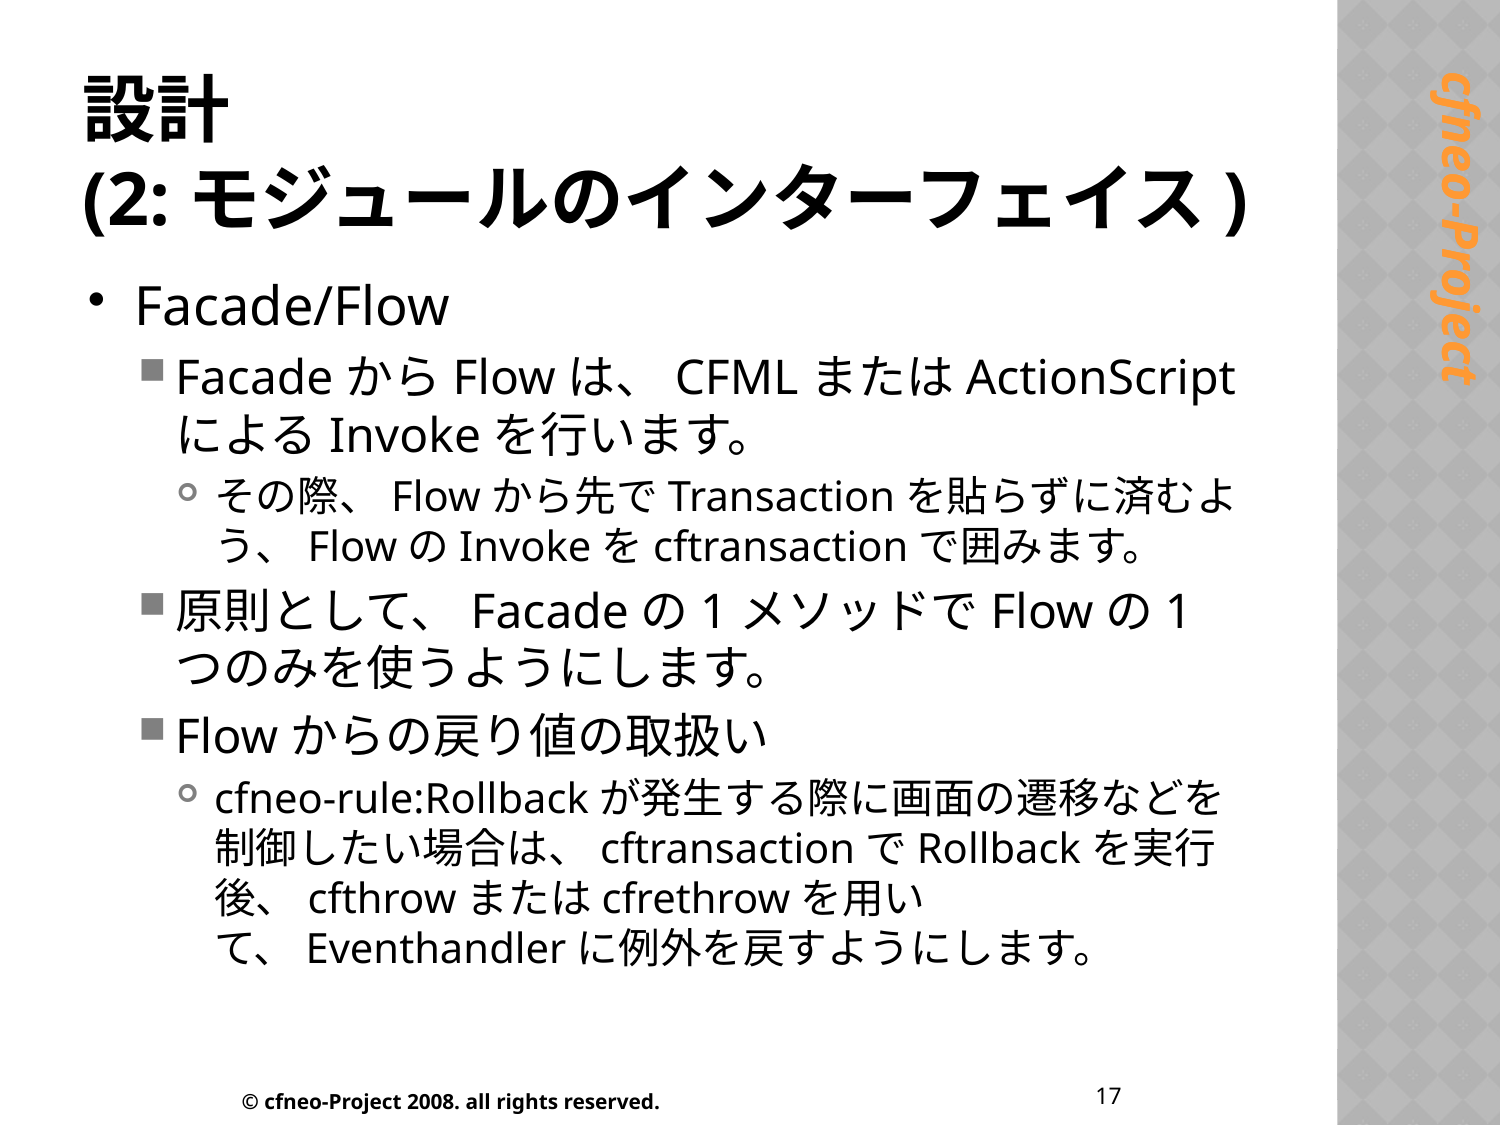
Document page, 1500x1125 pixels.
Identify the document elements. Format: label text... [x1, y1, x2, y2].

slide_number 17 [1025, 1075, 1122, 1113]
footer © cfneo-Project 2008. all rights reserved. [75, 1075, 675, 1114]
title 設計 (2:モジュールのインターフェイス) [75, 52, 1263, 240]
list Facade/Flow FacadeからFlowは、CFMLまたはActionScriptによるInvokeを行います。 その際、Flowから先でTransactionを貼らずに済むよう、FlowのInvokeをcftransactionで囲みます。 原則として、Facadeの1メソッドでFlowの1つのみを使うようにします。 Flowからの戻り値の取扱い cfneo-rule:Rollbackが発生する際に画面の遷移などを制御したい場合は、cftransactionでRollbackを実行後、cfthrowまたはcfrethrowを用いて、Eventhandlerに例外を戻すようにします。 [75, 264, 1263, 1059]
